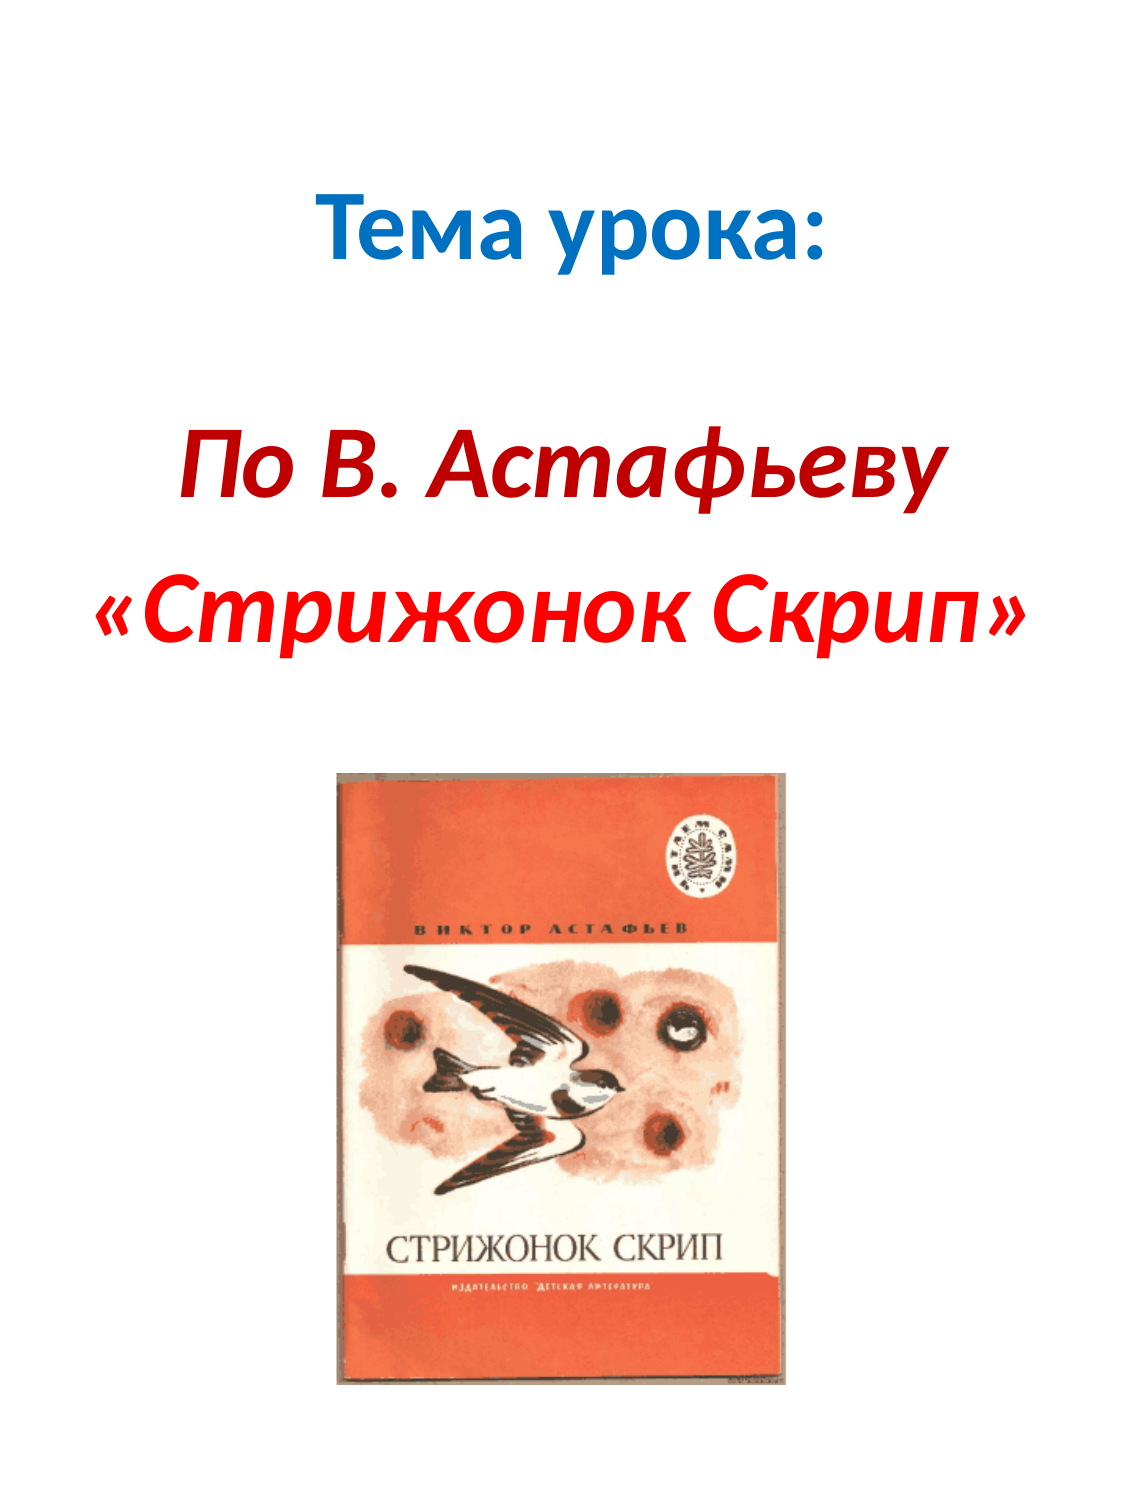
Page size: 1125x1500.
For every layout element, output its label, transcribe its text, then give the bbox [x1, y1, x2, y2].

title Тема урока: [93, 58, 1050, 381]
picture [152, 773, 971, 1385]
subtitle По В. Астафьеву «Стрижонок Скрип» [46, 386, 1079, 770]
